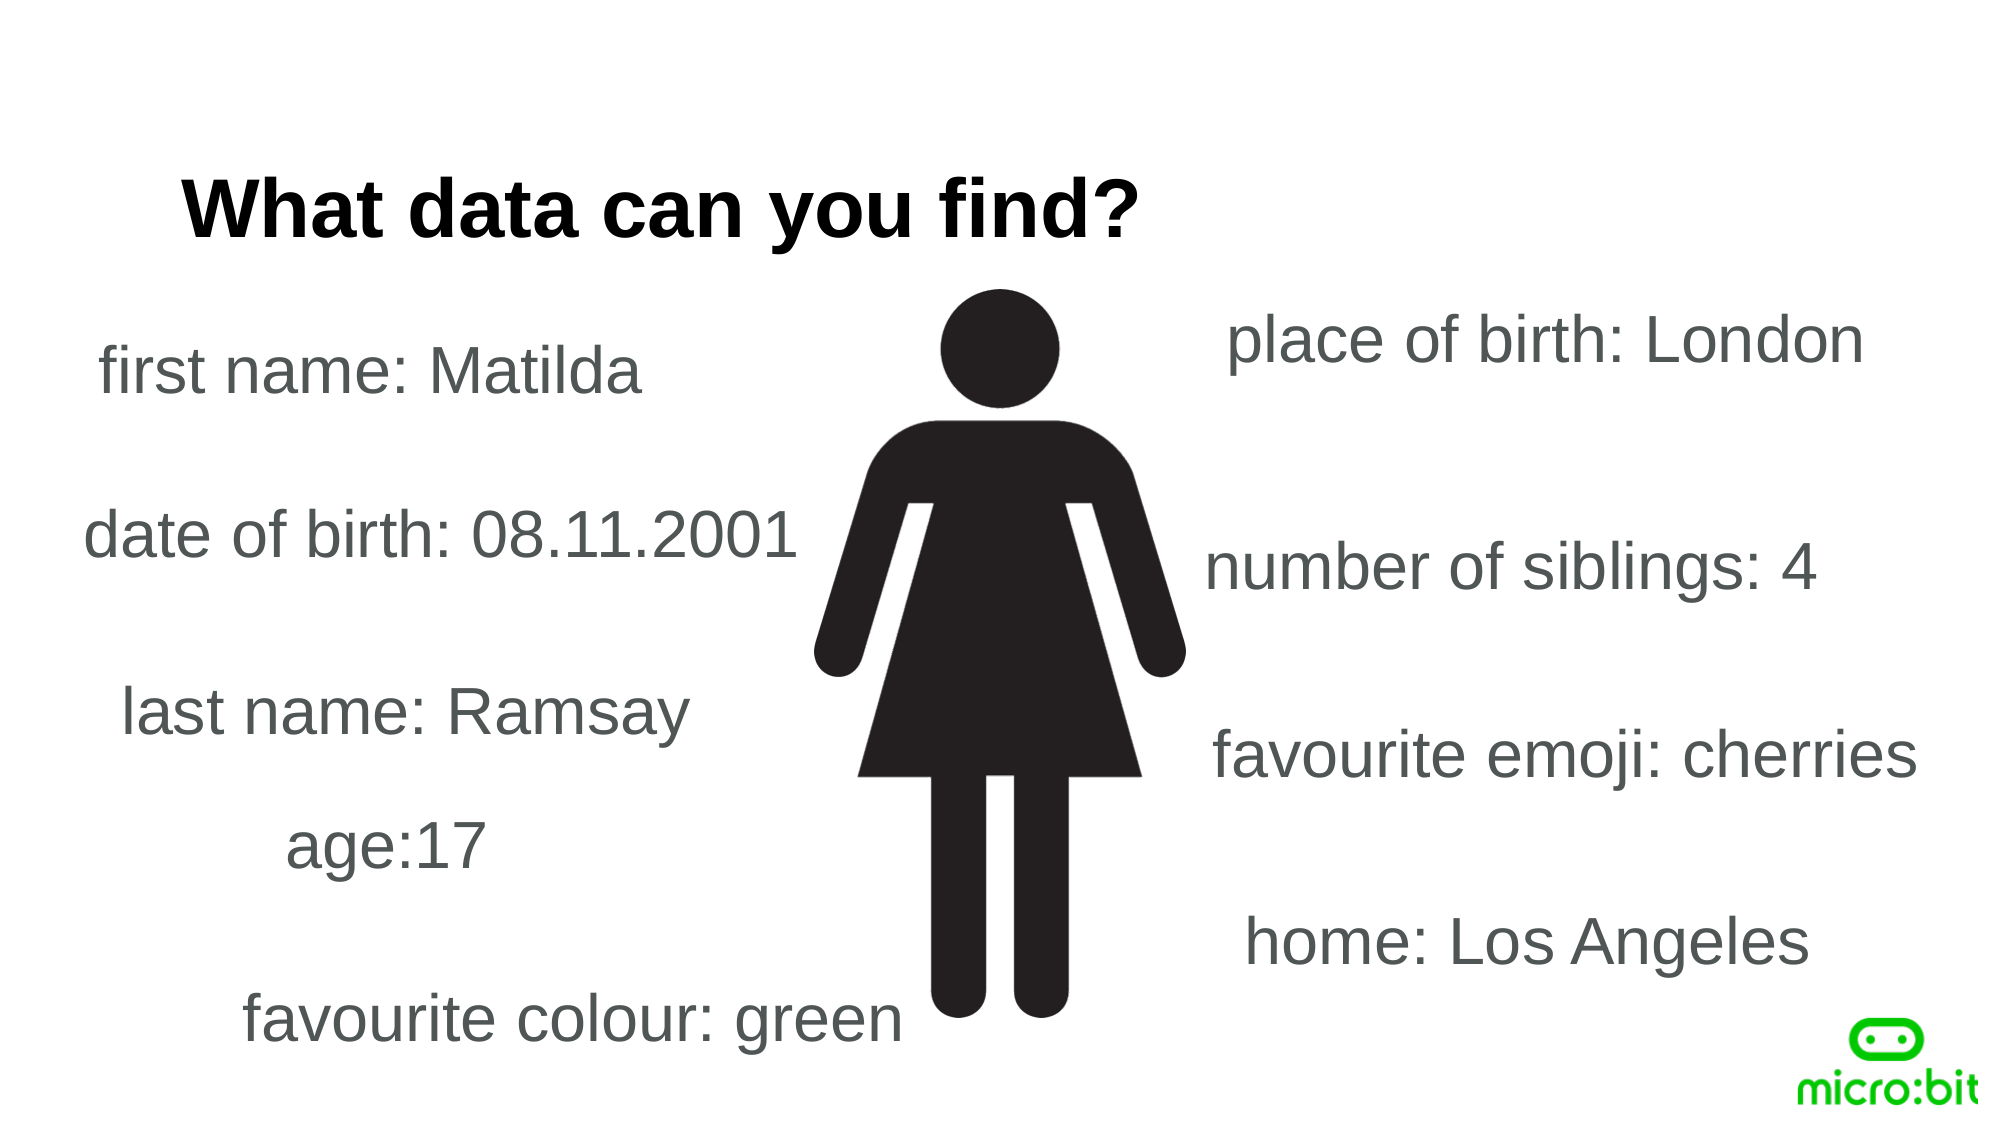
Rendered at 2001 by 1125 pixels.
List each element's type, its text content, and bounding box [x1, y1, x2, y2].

text_box last name: Ramsay [106, 652, 744, 827]
text_box first name: Matilda [83, 311, 722, 475]
text_box date of birth: 08.11.2001 [68, 475, 809, 650]
text_box place of birth: London [1211, 280, 1888, 454]
text_box number of siblings: 4 [1191, 507, 1946, 682]
text_box favourite colour: green [227, 959, 984, 1125]
picture [1797, 1017, 1978, 1106]
text_box What data can you find? [1191, 682, 1918, 884]
text_box What data can you find? [166, 650, 809, 884]
picture [814, 289, 1186, 1019]
text_box home: Los Angeles [1229, 883, 1906, 1057]
text_box What data can you find? [166, 60, 1918, 507]
text_box favourite emoji: cherries [1197, 695, 1938, 869]
text_box age:17 [270, 786, 675, 959]
